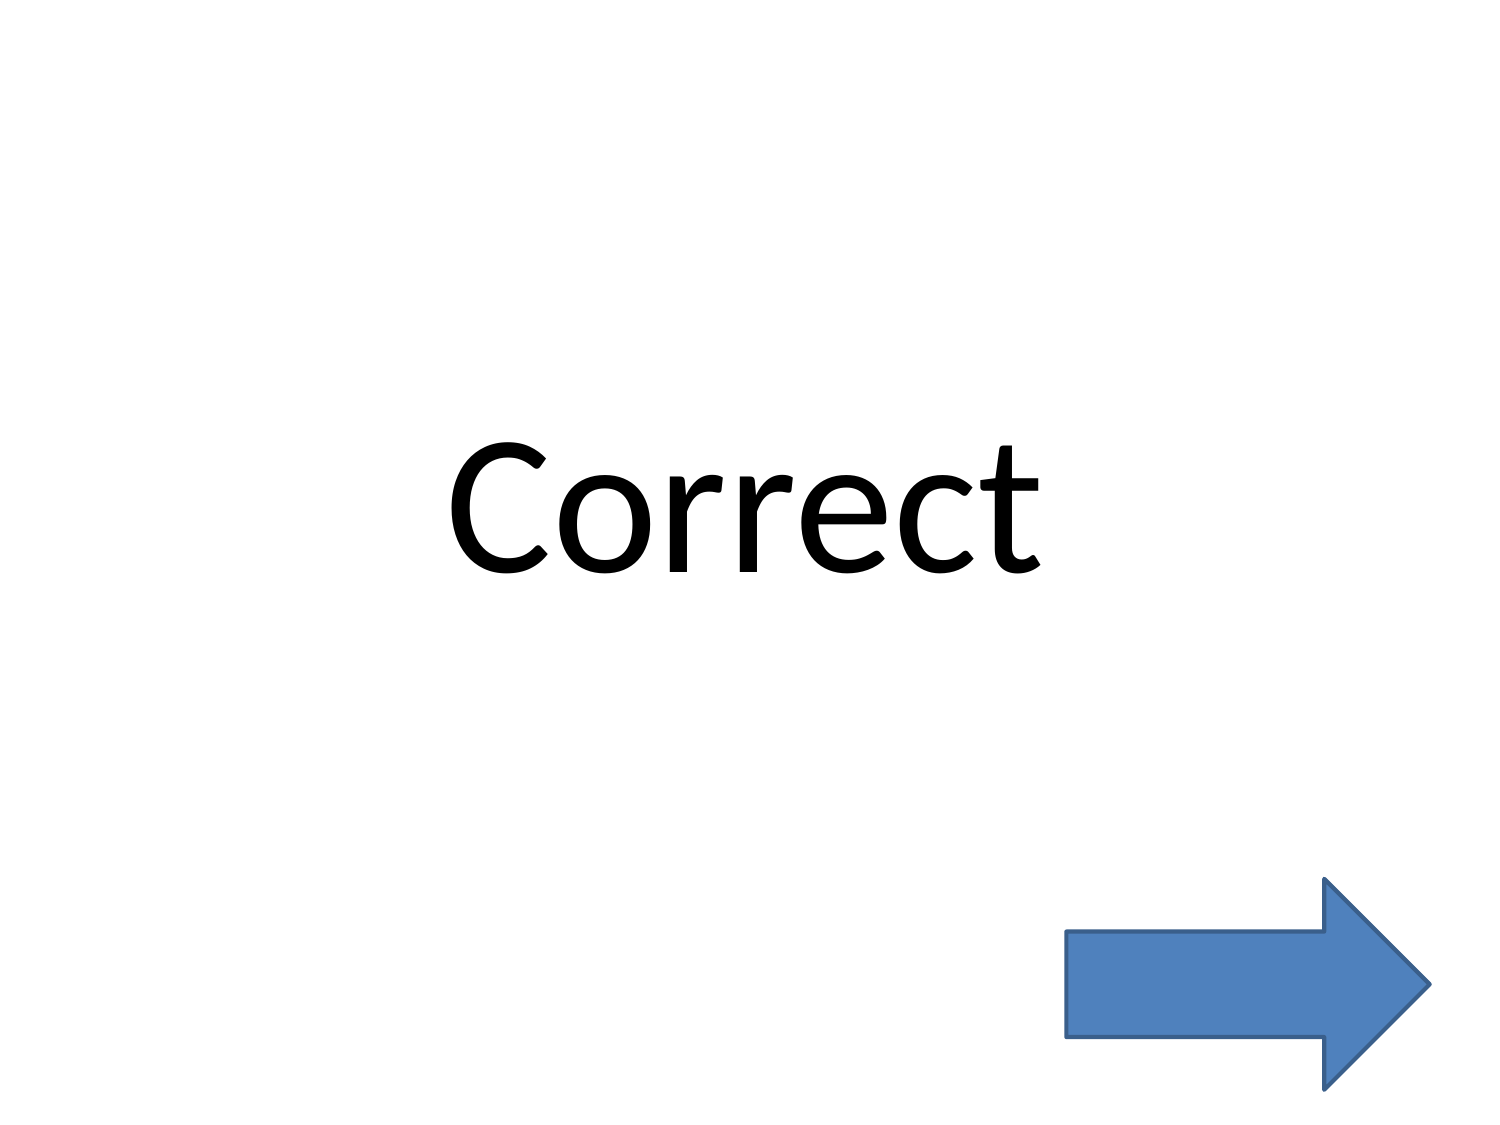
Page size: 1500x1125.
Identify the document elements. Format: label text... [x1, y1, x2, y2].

text_box [1064, 876, 1432, 1092]
title Correct [70, 398, 1421, 586]
